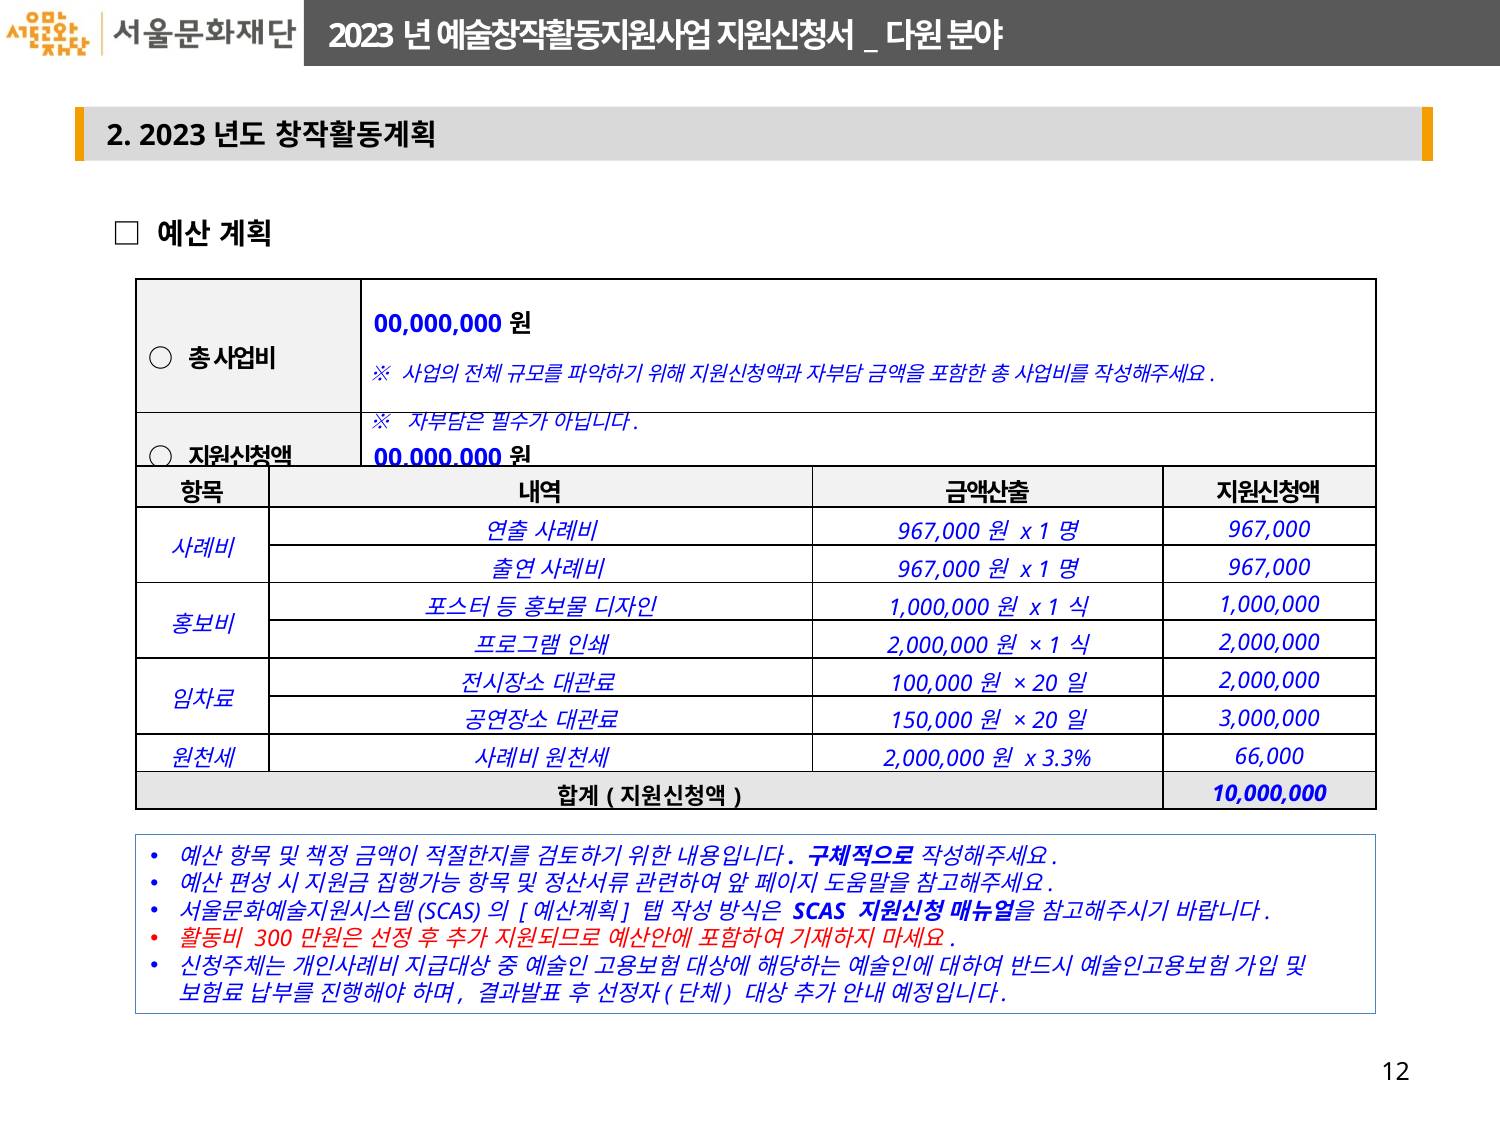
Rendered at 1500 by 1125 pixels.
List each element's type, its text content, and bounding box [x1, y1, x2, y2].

table_header ○ 총 사업비 [137, 280, 360, 412]
table_cell 00,000,000원 [362, 413, 1375, 465]
table_header 00,000,000원 ※ 사업의 전체 규모를 파악하기 위해 지원신청액과 자부담 금액을 포함한 총 사업비를 작성해주세요. ※ 자부담은 필수가 아닙니다. [362, 280, 1375, 412]
table_cell 합계(지원신청액) [137, 772, 1162, 808]
table_cell 임차료 [137, 659, 268, 733]
table_cell 967,000원 x 1명 [813, 508, 1162, 544]
table_cell 사례비 원천세 [270, 735, 812, 771]
table_cell 사례비 [137, 508, 268, 582]
text_box 예산 항목 및 책정 금액이 적절한지를 검토하기 위한 내용입니다. 구체적으로 작성해주세요. 예산 편성 시 지원금 집행가능 항목 및 정산서류 관련하여 앞 페이지 도움말을 참고해주세요. 서울문화예술지원시스템(SCAS)의 [예산계획] 탭 작성 방식은 SCAS 지원신청 매뉴얼을 참고해주시기 바랍니다. 활동비 300만원은 선정 후 추가 지원되므로 예산안에 포함하여 기재하지 마세요. 신청주체는 개인사례비 지급대상 중 예술인 고용보험 대상에 해당하는 예술인에 대하여 반드시 예술인고용보험 가입 및 보험료 납부를 진행해야 하며, 결과발표 후 선정자(단체) 대상 추가 안내 예정입니다. [135, 834, 1376, 1014]
table_cell 2,000,000원 x 3.3% [813, 735, 1162, 771]
table_cell 3,000,000 [1164, 697, 1375, 733]
table_cell 1,000,000원 x 1식 [813, 583, 1162, 619]
picture [6, 6, 298, 61]
table_cell 967,000 [1164, 508, 1375, 544]
table_cell 967,000 [1164, 546, 1375, 582]
slide_number 12 [1074, 1042, 1425, 1103]
table_cell 지원신청액 [1164, 467, 1375, 506]
table_cell 공연장소 대관료 [270, 697, 812, 733]
table_cell 프로그램 인쇄 [270, 621, 812, 657]
table_cell 1,000,000 [1164, 583, 1375, 619]
table_cell 포스터 등 홍보물 디자인 [270, 583, 812, 619]
table_cell 150,000원 × 20일 [813, 697, 1162, 733]
text_box □ 예산 계획 [98, 208, 1459, 258]
table_cell 금액산출 [813, 467, 1162, 506]
table_cell 전시장소 대관료 [270, 659, 812, 695]
table_cell 2,000,000원 × 1식 [813, 621, 1162, 657]
table_cell 내역 [270, 467, 812, 506]
table_cell 원천세 [137, 735, 268, 771]
table_cell 967,000원 x 1명 [813, 546, 1162, 582]
table_cell 10,000,000 [1164, 772, 1375, 808]
table_cell 2,000,000 [1164, 659, 1375, 695]
table_cell 항목 [137, 467, 268, 506]
table_cell 출연 사례비 [270, 546, 812, 582]
table_cell ○ 지원신청액 [137, 413, 360, 465]
table_cell 2,000,000 [1164, 621, 1375, 657]
table_cell 연출 사례비 [270, 508, 812, 544]
table_cell 66,000 [1164, 735, 1375, 771]
table_cell 100,000원 × 20일 [813, 659, 1162, 695]
table_cell 홍보비 [137, 583, 268, 657]
